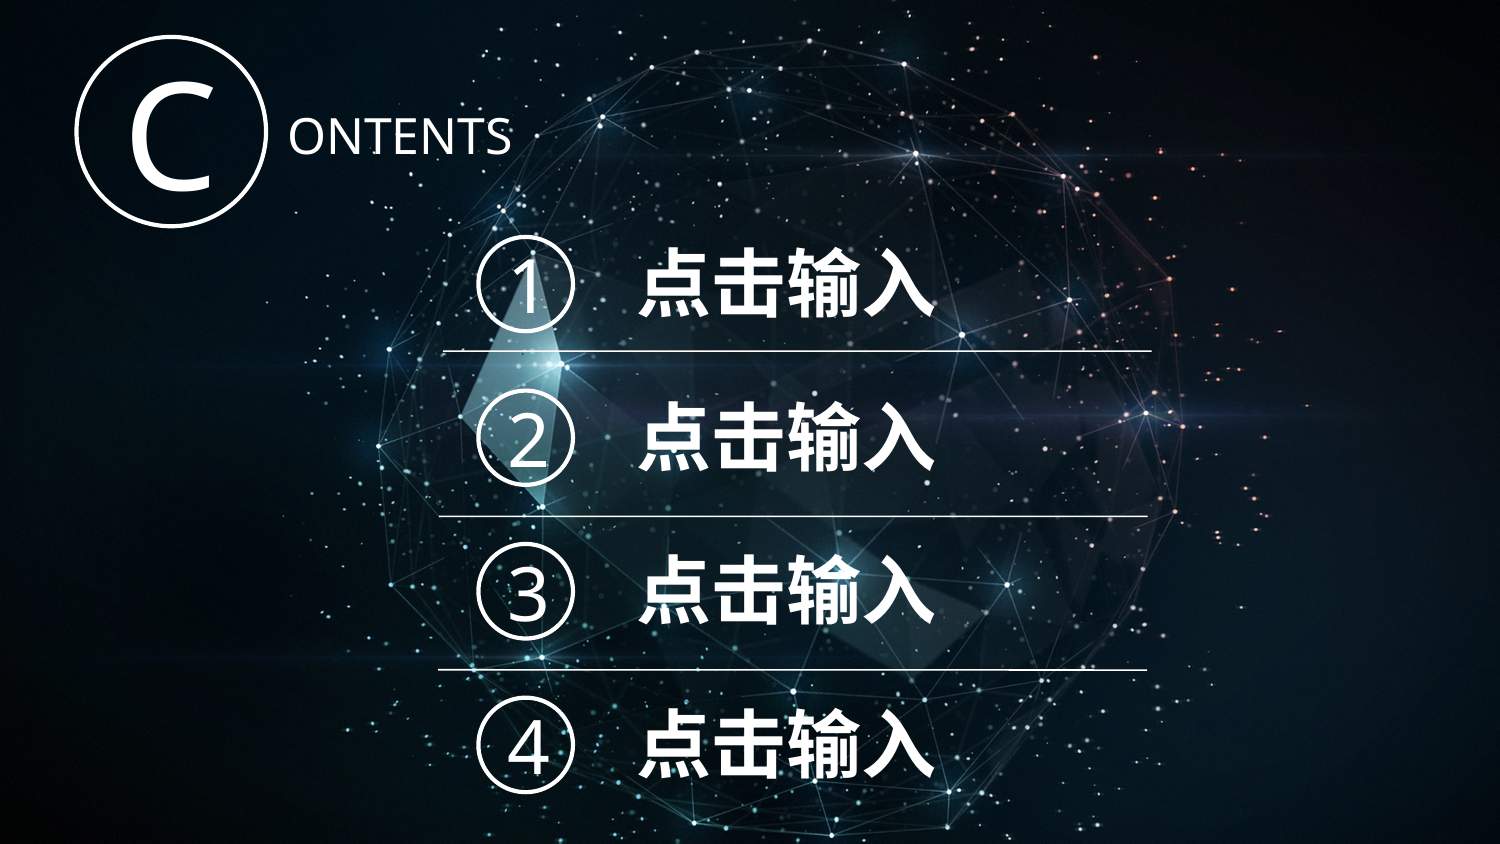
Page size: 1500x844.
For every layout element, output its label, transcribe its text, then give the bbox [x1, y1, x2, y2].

text_box C [109, 204, 234, 228]
text_box ONTENTS [272, 97, 528, 172]
text_box 1 [478, 236, 573, 332]
text_box [76, 36, 267, 227]
text_box 3 [478, 543, 573, 639]
text_box 点击输入 [621, 536, 952, 642]
text_box 点击输入 [621, 229, 952, 334]
text_box 点击输入 [621, 690, 952, 796]
text_box 4 [478, 697, 573, 793]
picture [0, 0, 1500, 844]
text_box 点击输入 [621, 382, 952, 488]
text_box 2 [478, 390, 573, 485]
text_box C [109, 33, 234, 59]
